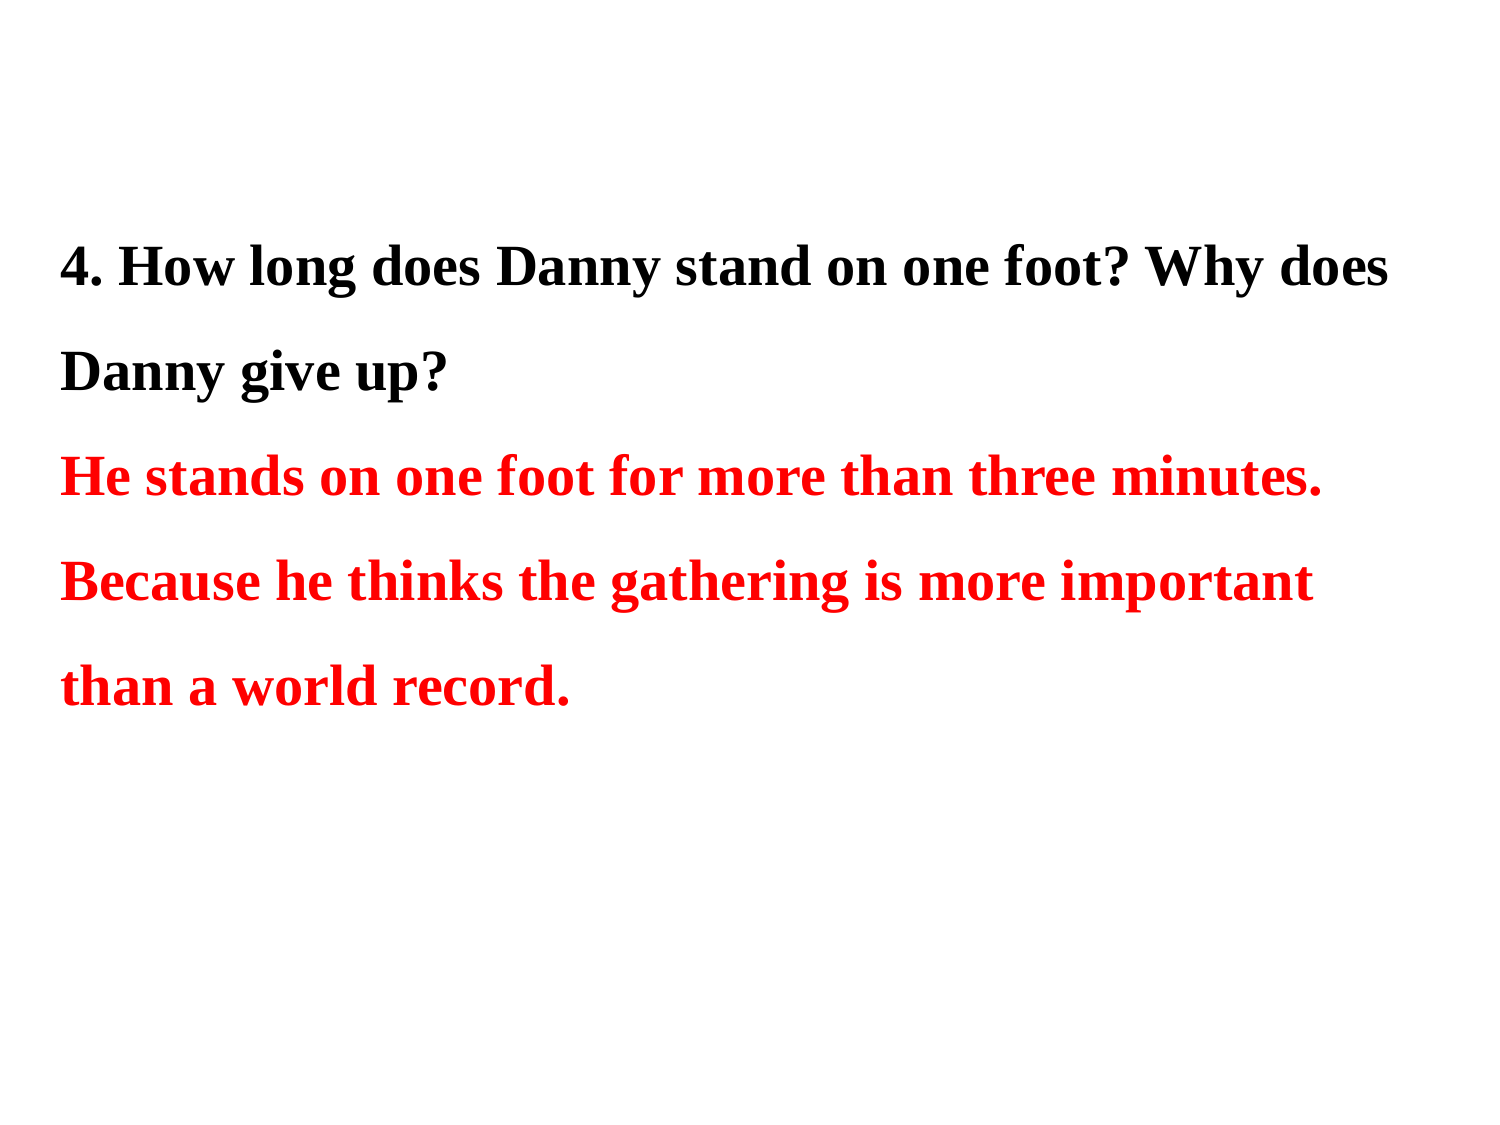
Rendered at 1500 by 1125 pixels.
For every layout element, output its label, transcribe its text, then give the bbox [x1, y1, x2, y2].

text_box 4. How long does Danny stand on one foot? Why does Danny give up? He stands on one foot for more than three minutes. Because he thinks the gathering is more important than a world record. [45, 184, 1455, 725]
